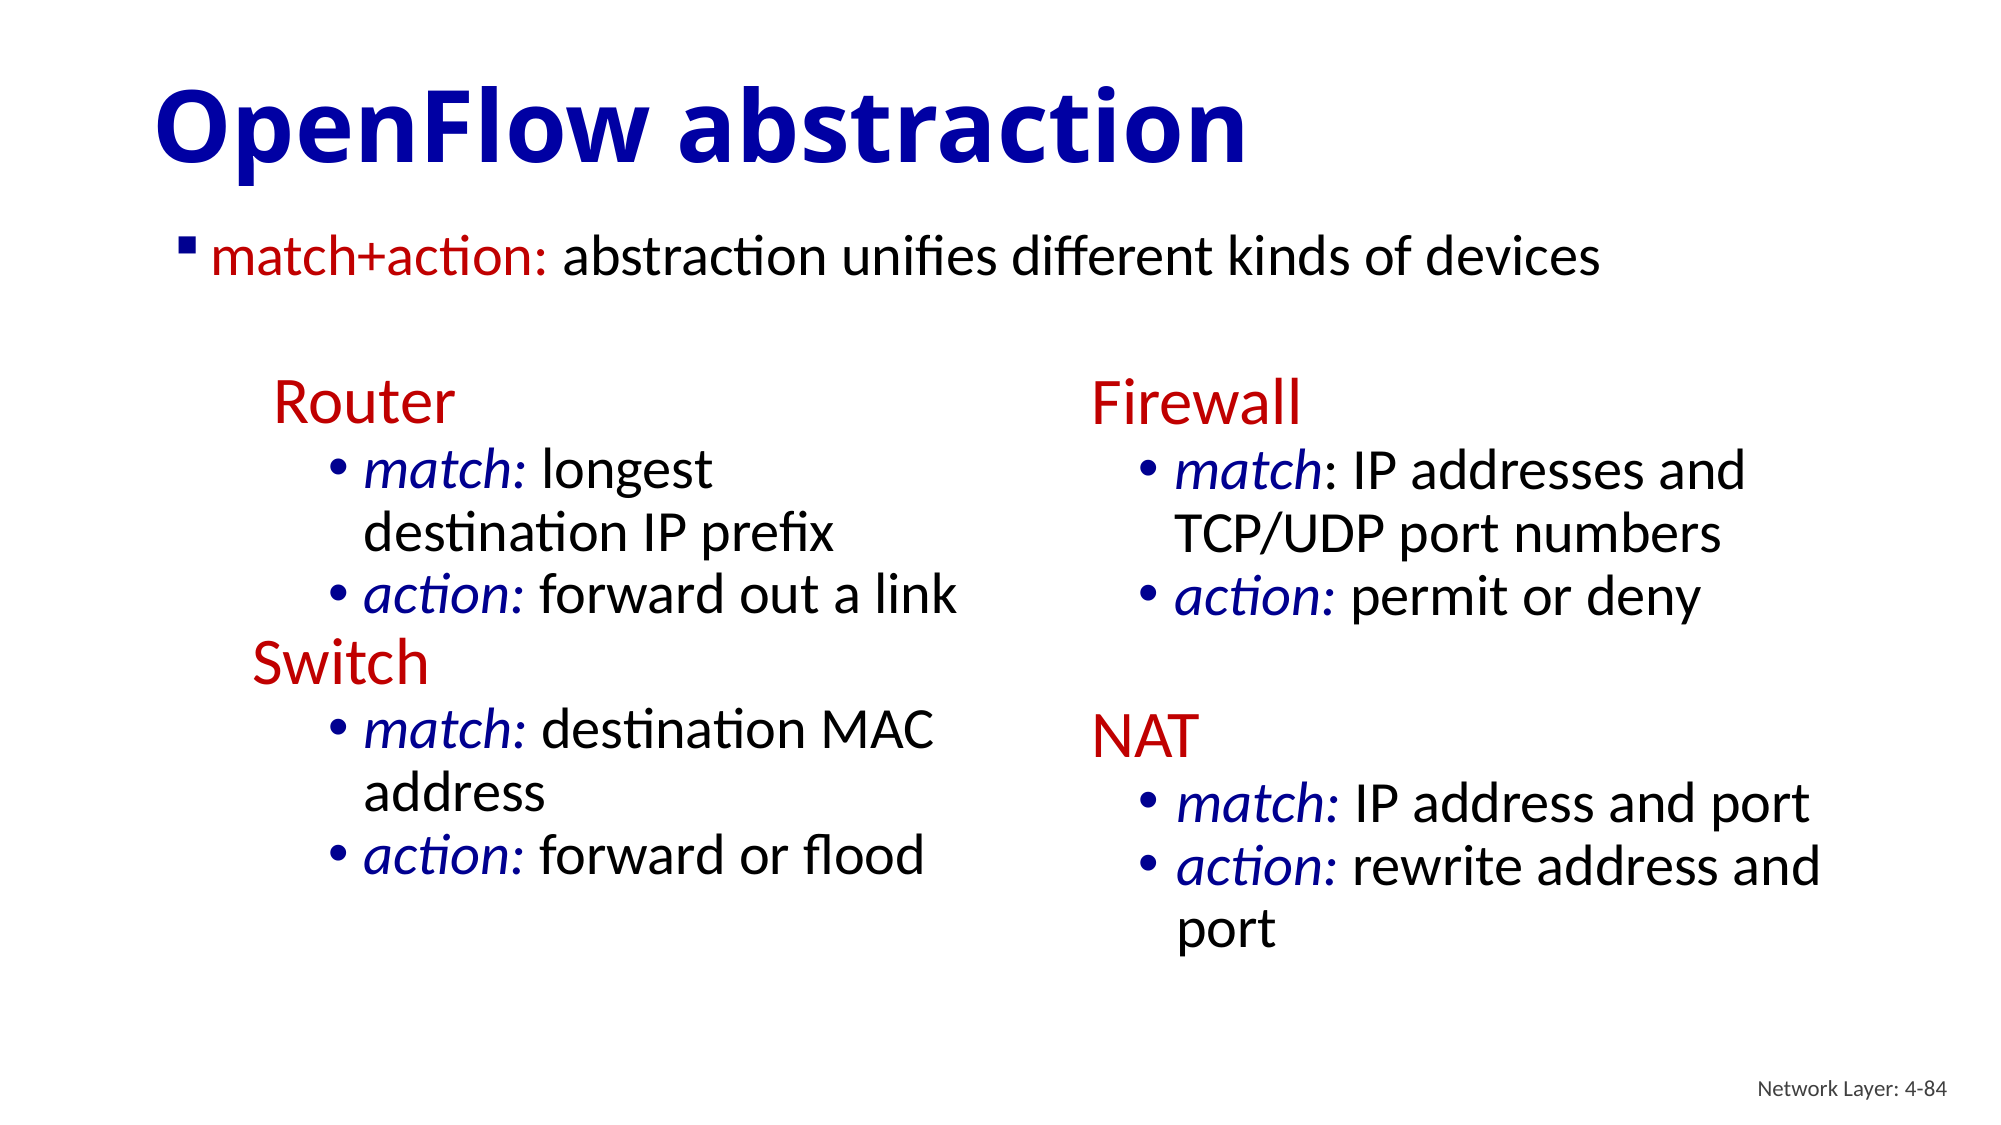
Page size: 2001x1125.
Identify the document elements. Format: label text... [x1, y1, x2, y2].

title OpenFlow abstraction [137, 56, 1863, 204]
text_box Router match: longest destination IP prefix action: forward out a link Switch match: destination MAC address action: forward or flood [237, 358, 974, 1005]
list match+action: abstraction unifies different kinds of devices [137, 217, 1863, 303]
text_box Firewall match: IP addresses and TCP/UDP port numbers action: permit or deny NAT match: IP address and port action: rewrite address and port [1076, 359, 1853, 1123]
slide_number Network Layer: 4-84 [1512, 1056, 1963, 1117]
